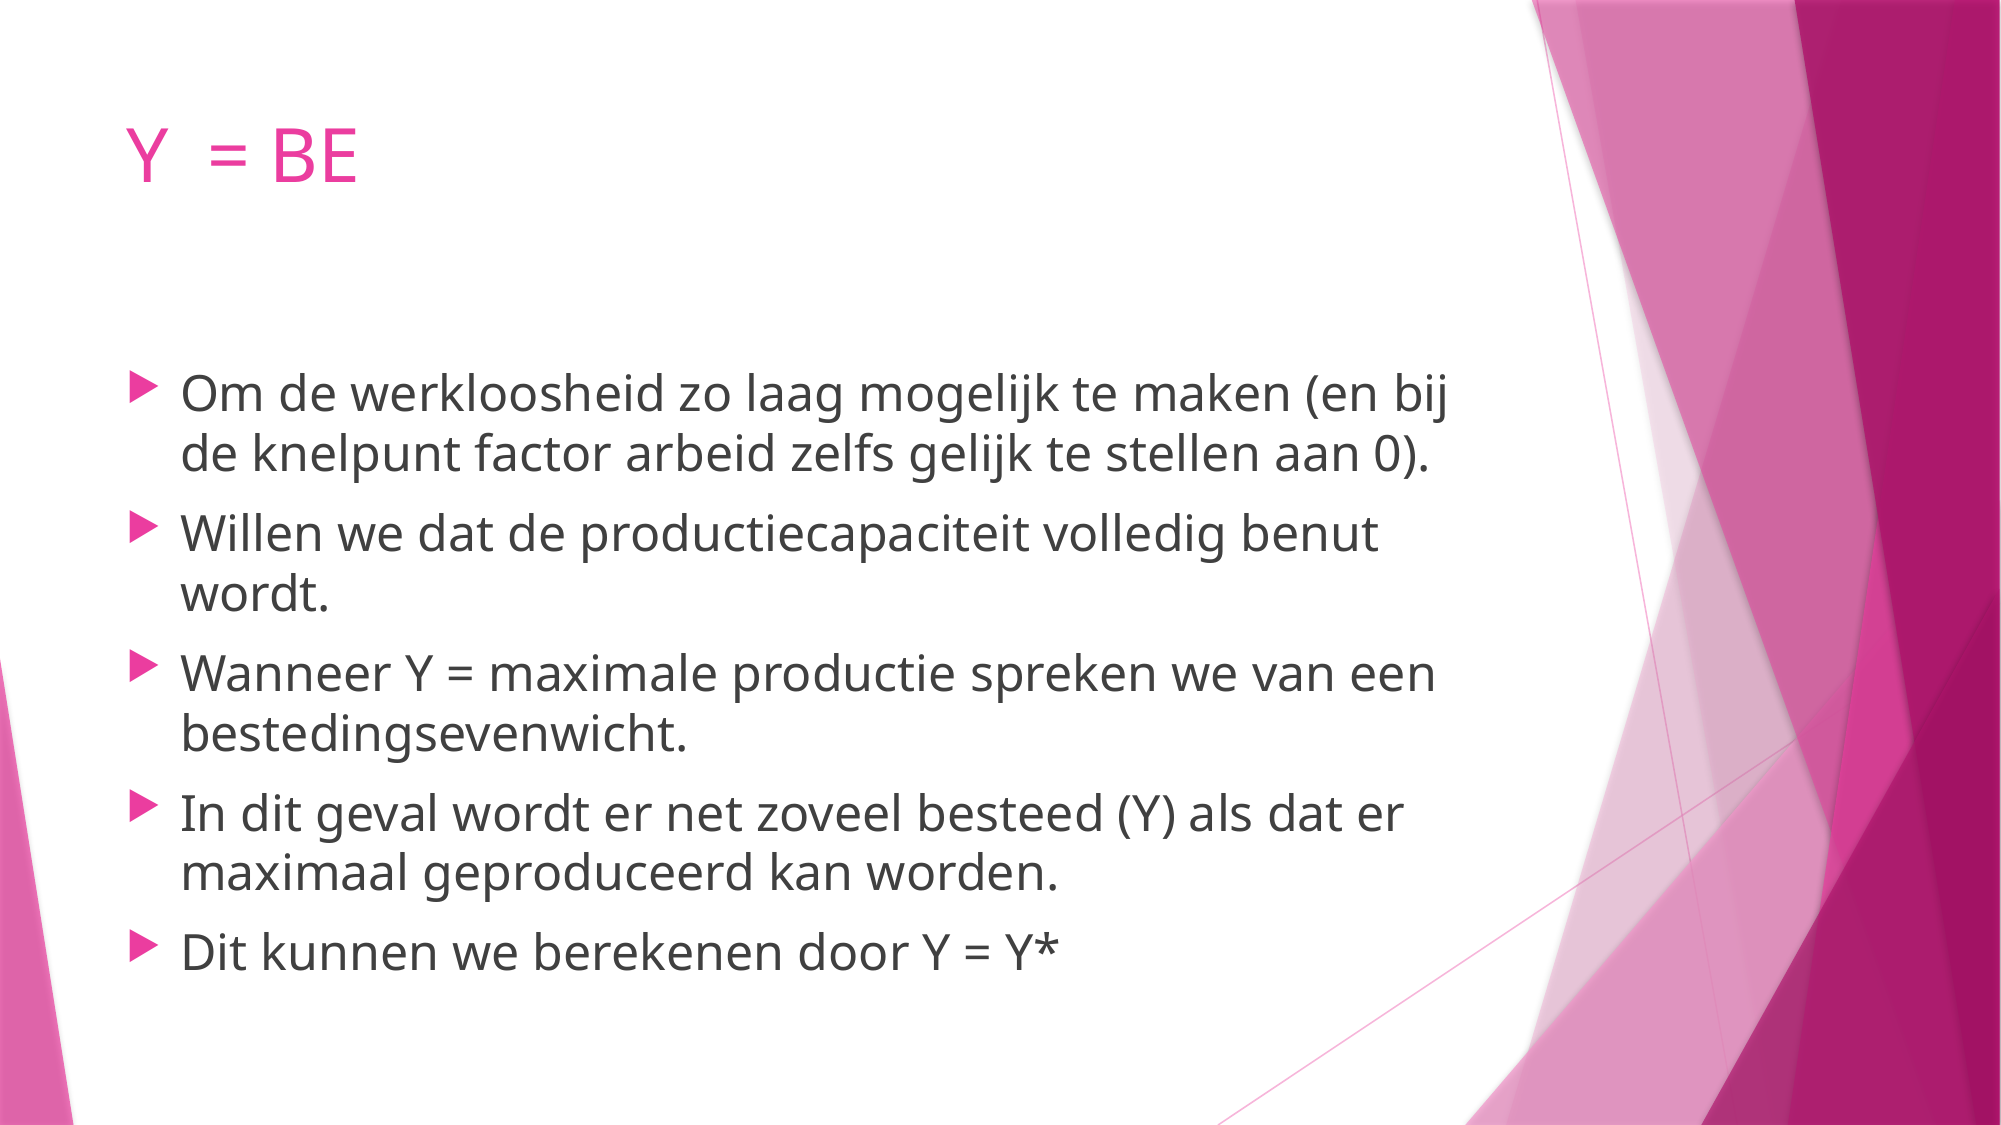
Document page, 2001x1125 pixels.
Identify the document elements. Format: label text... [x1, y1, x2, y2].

list Om de werkloosheid zo laag mogelijk te maken (en bij de knelpunt factor arbeid zelfs gelijk te stellen aan 0). Willen we dat de productiecapaciteit volledig benut wordt. Wanneer Y = maximale productie spreken we van een bestedingsevenwicht. In dit geval wordt er net zoveel besteed (Y) als dat er maximaal geproduceerd kan worden. Dit kunnen we berekenen door Y = Y* [111, 354, 1522, 992]
title Y = BE [111, 99, 1522, 317]
